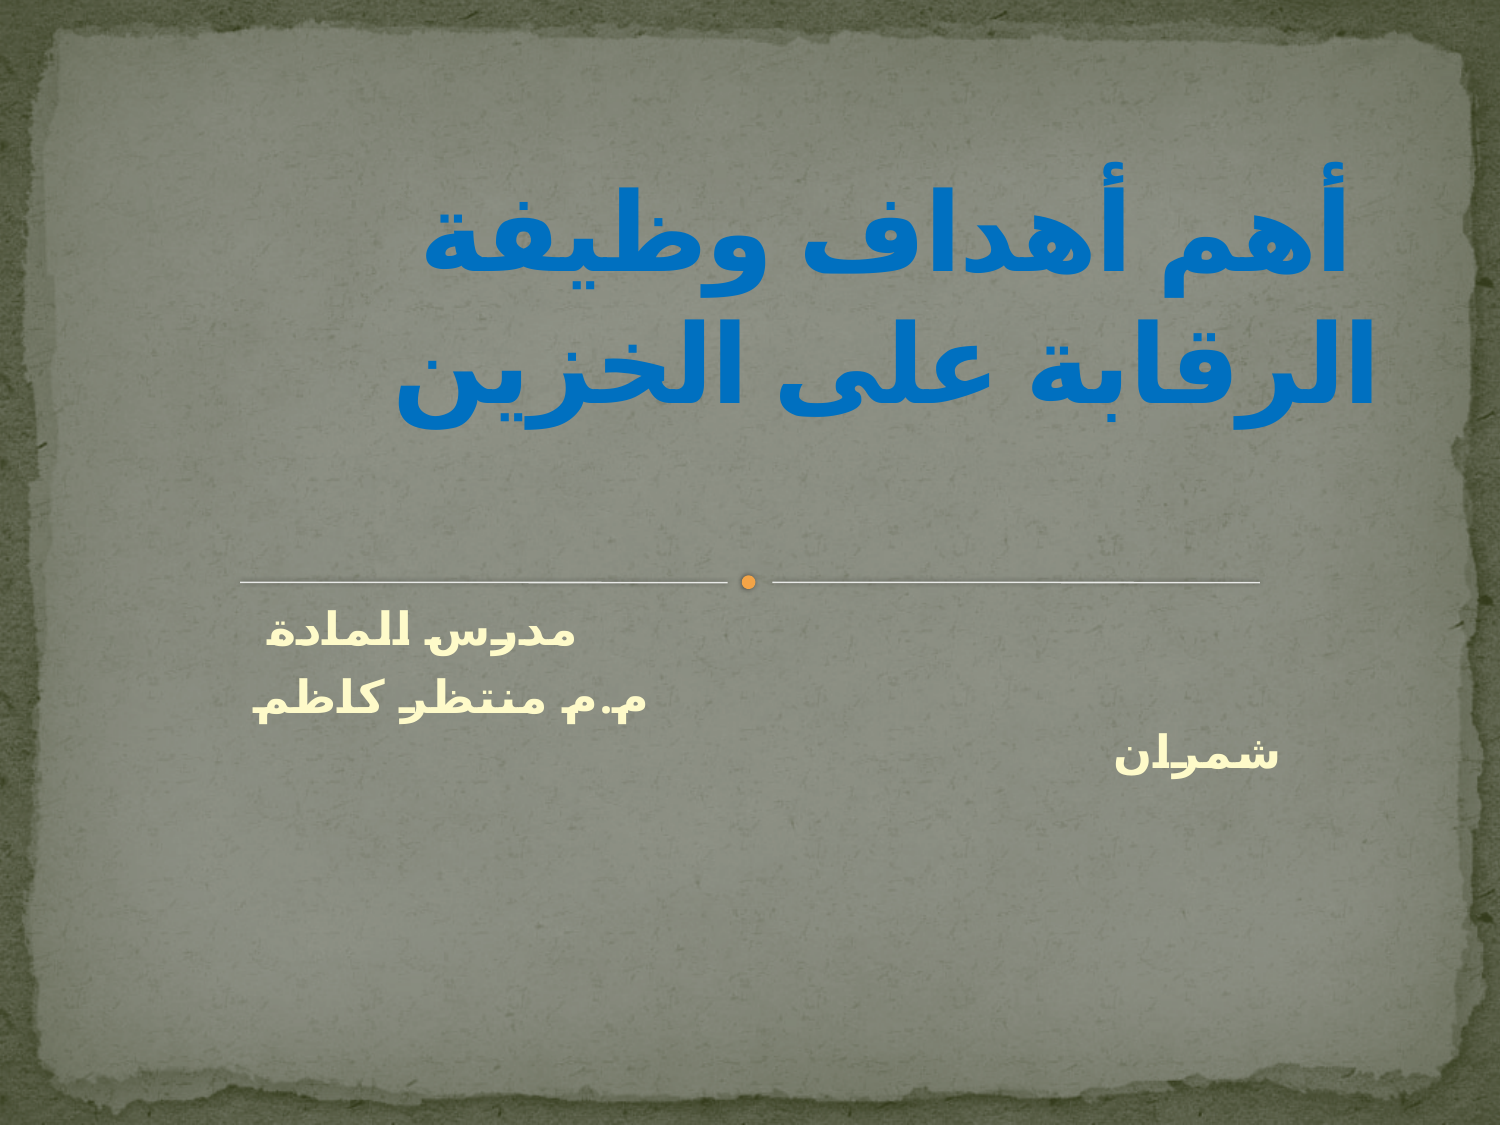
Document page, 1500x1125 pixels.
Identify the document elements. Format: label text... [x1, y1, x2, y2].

title أهم أهداف وظيفة الرقابة على الخزين [242, 66, 1397, 433]
subtitle مدرس المادة م.م منتظر كاظم شمران [171, 432, 1297, 846]
